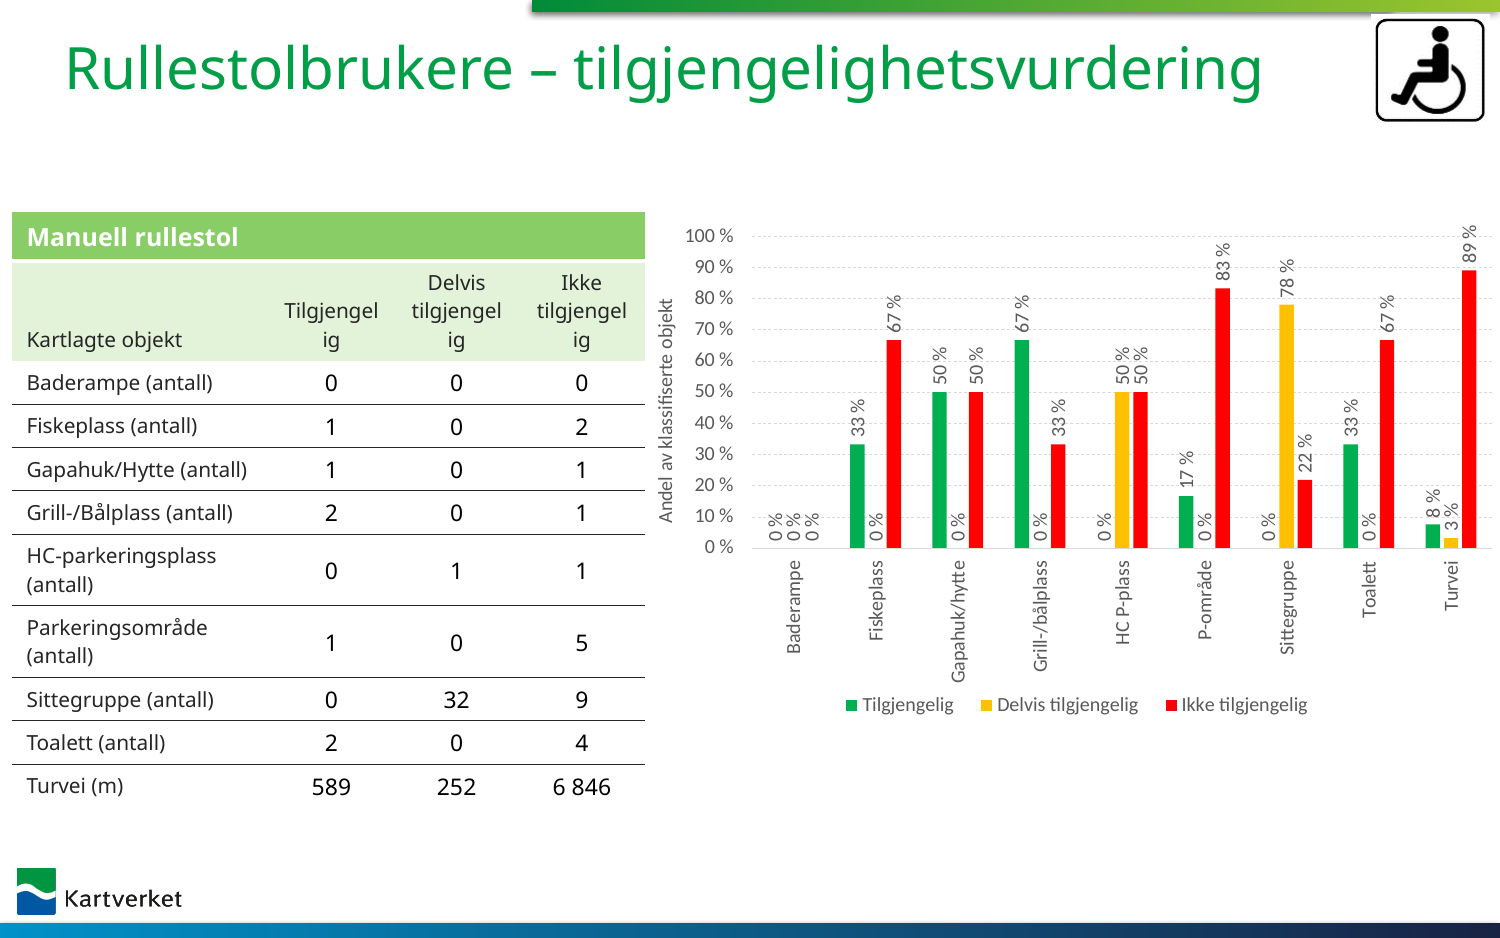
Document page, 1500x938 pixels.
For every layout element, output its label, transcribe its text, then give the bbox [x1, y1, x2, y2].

table_cell 252 [394, 765, 519, 807]
table_cell 1 [269, 606, 394, 677]
table_cell Sittegruppe (antall) [12, 678, 269, 720]
table_cell 0 [394, 405, 519, 447]
table_cell 1 [519, 535, 638, 605]
table_cell 1 [269, 448, 394, 490]
table_cell 0 [394, 721, 519, 764]
table_cell Gapahuk/Hytte (antall) [12, 448, 269, 490]
table_header Manuell rullestol [12, 212, 645, 259]
table_cell Parkeringsområde (antall) [12, 606, 269, 677]
table_cell Delvis tilgjengelig [394, 263, 519, 361]
table_cell 1 [269, 405, 394, 447]
table_cell 0 [269, 678, 394, 720]
table_cell 1 [394, 535, 519, 605]
table_cell Grill-/Bålplass (antall) [12, 491, 269, 534]
table_cell 6 846 [519, 765, 645, 807]
table_cell Kartlagte objekt [12, 263, 269, 361]
table_cell 0 [394, 448, 519, 490]
text_box Rullestolbrukere – tilgjengelighetsvurdering [49, 12, 1372, 109]
table_cell 1 [519, 448, 638, 490]
table_cell 0 [269, 535, 394, 605]
table_cell 589 [269, 765, 394, 807]
table_cell 1 [519, 491, 638, 534]
table_cell Baderampe (antall) [12, 361, 269, 404]
table_cell Tilgjengelig [269, 263, 394, 361]
table_cell 0 [519, 361, 638, 404]
table_cell 32 [394, 678, 519, 720]
table_cell Turvei (m) [12, 765, 269, 807]
table_cell 9 [519, 678, 638, 720]
table_cell 2 [269, 721, 394, 764]
picture [1371, 13, 1491, 127]
table_cell Ikke tilgjengelig [519, 263, 638, 361]
table_cell 0 [394, 606, 519, 677]
table_cell 4 [519, 721, 645, 764]
table_cell 2 [519, 405, 638, 447]
table_cell Toalett (antall) [12, 721, 269, 764]
table_cell Fiskeplass (antall) [12, 405, 269, 447]
picture [643, 218, 1500, 728]
table_cell 2 [269, 491, 394, 534]
table_cell 0 [394, 361, 519, 404]
table_cell 0 [269, 361, 394, 404]
table_cell 5 [519, 606, 638, 677]
table_cell HC-parkeringsplass (antall) [12, 535, 269, 605]
table_cell 0 [394, 491, 519, 534]
